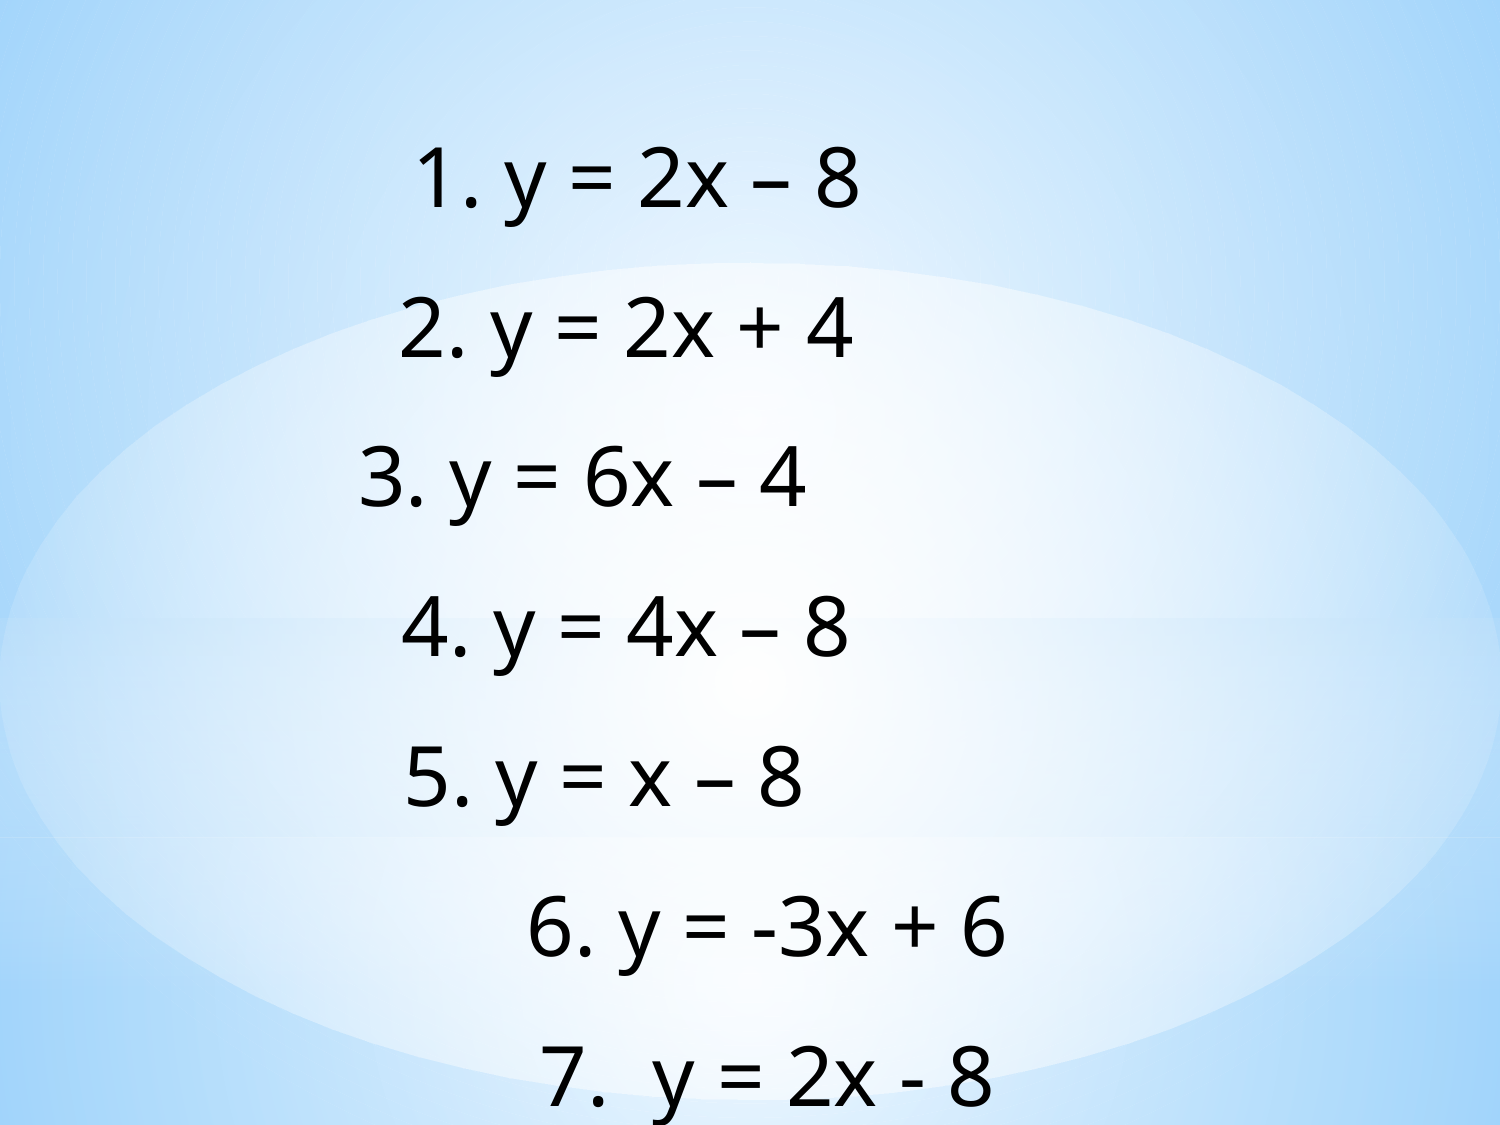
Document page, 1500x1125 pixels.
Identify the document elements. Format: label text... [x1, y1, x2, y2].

text_box у = 2х – 8 у = 2х + 4 у = 6х – 4 у = 4х – 8 у = х – 8 у = -3х + 6 7. у = 2х - 8 [100, 66, 1436, 1125]
